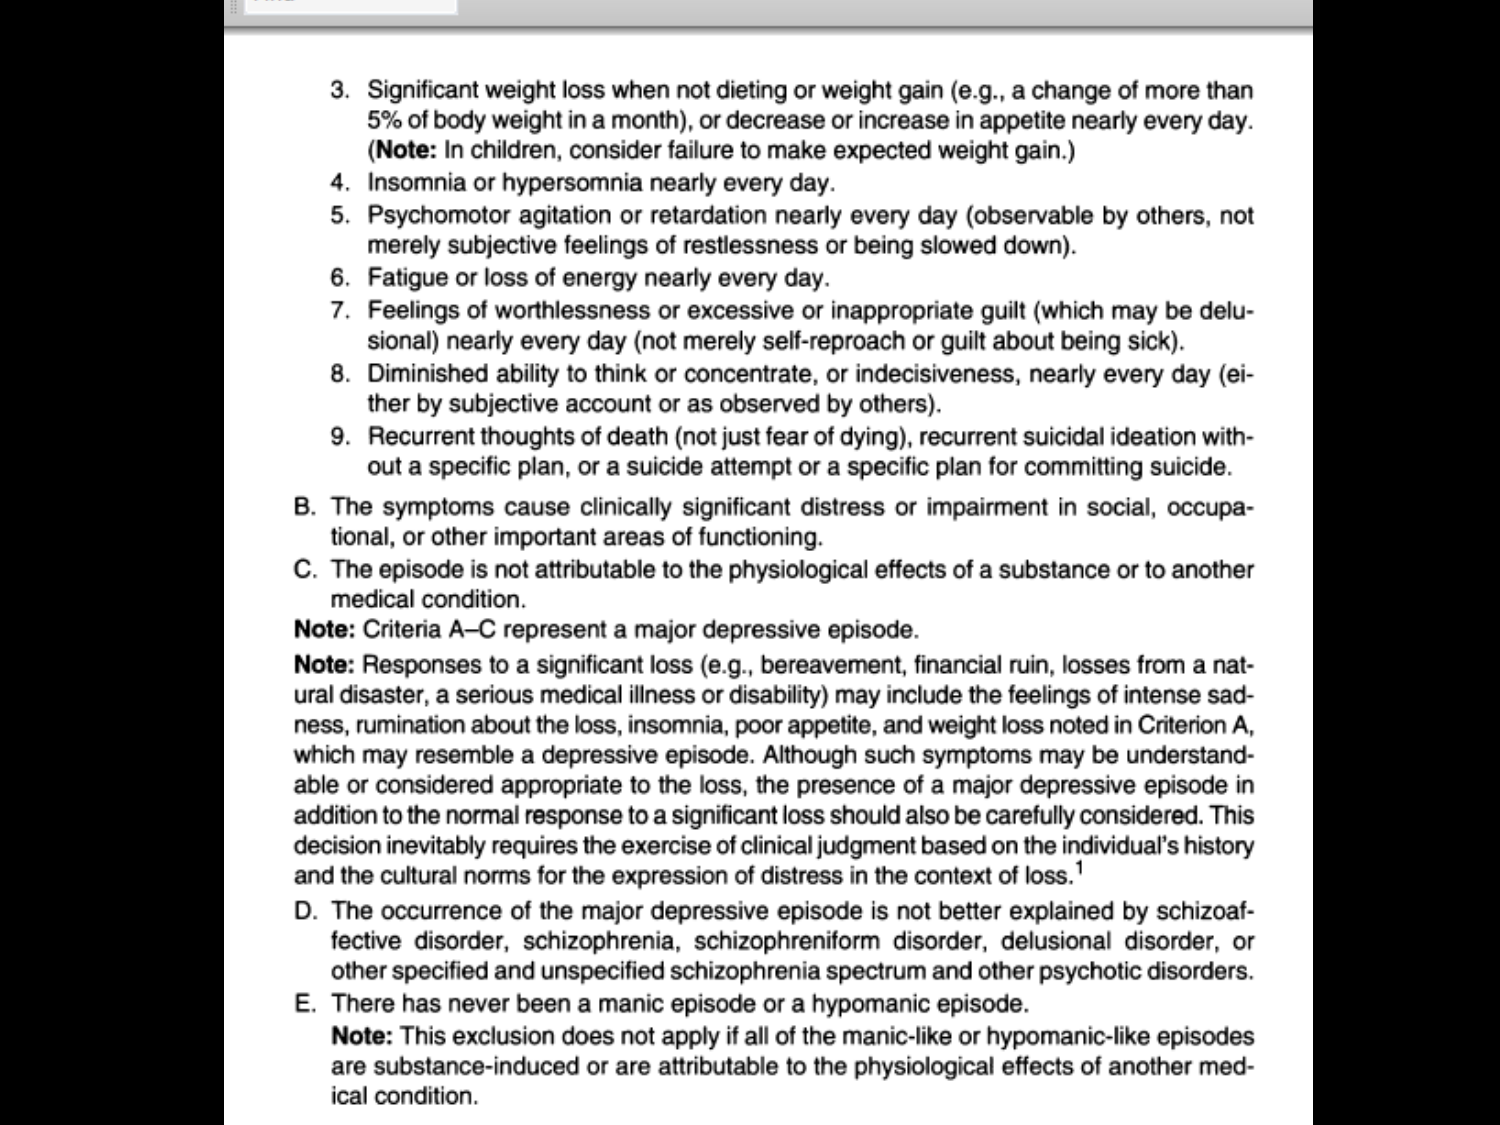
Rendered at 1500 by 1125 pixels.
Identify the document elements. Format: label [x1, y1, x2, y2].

picture [223, 0, 1313, 1125]
